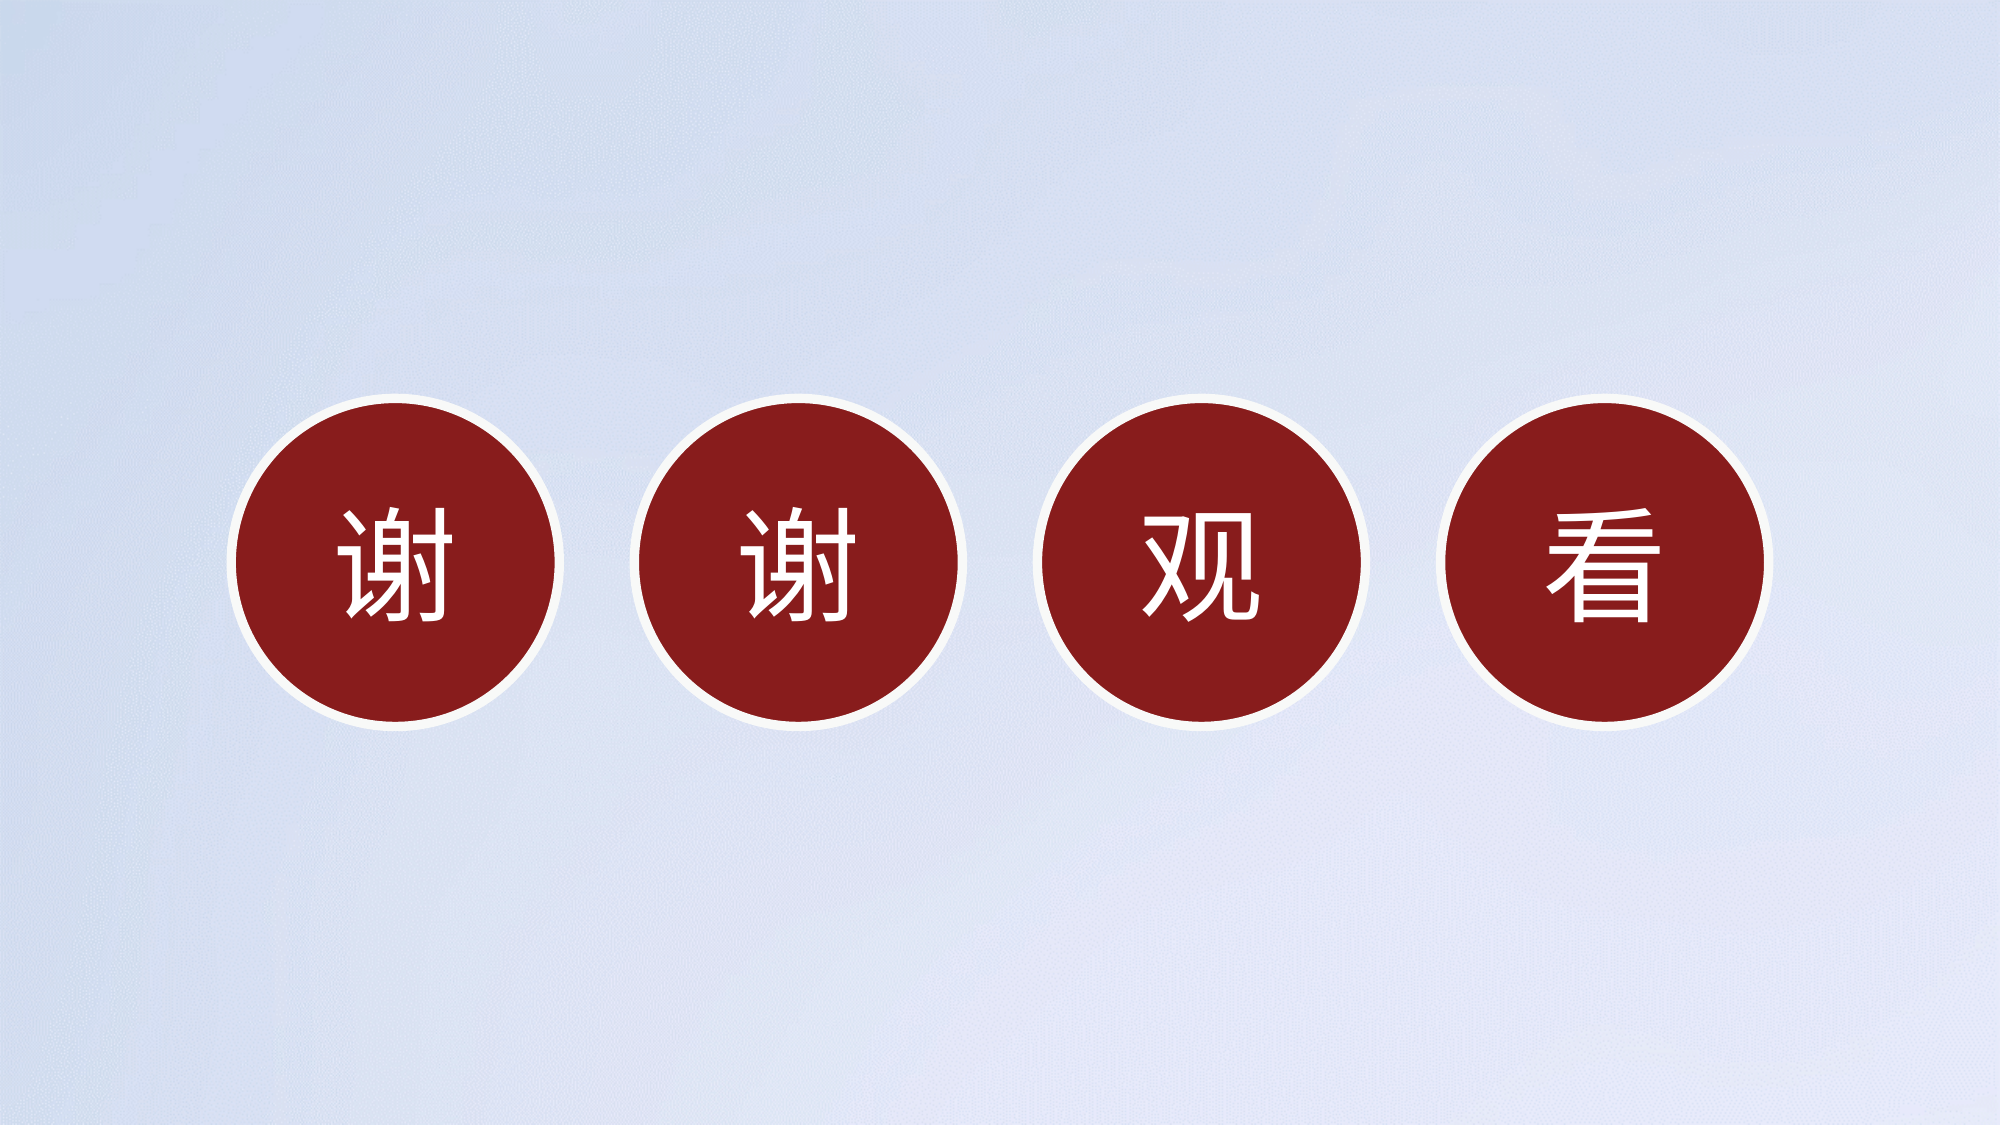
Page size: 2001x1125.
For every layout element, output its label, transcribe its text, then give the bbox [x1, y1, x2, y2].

picture [0, 0, 2000, 1125]
text_box 谢 [230, 397, 561, 728]
text_box 看 [1439, 397, 1770, 728]
text_box 观 [1036, 397, 1367, 728]
text_box 谢 [633, 397, 964, 728]
